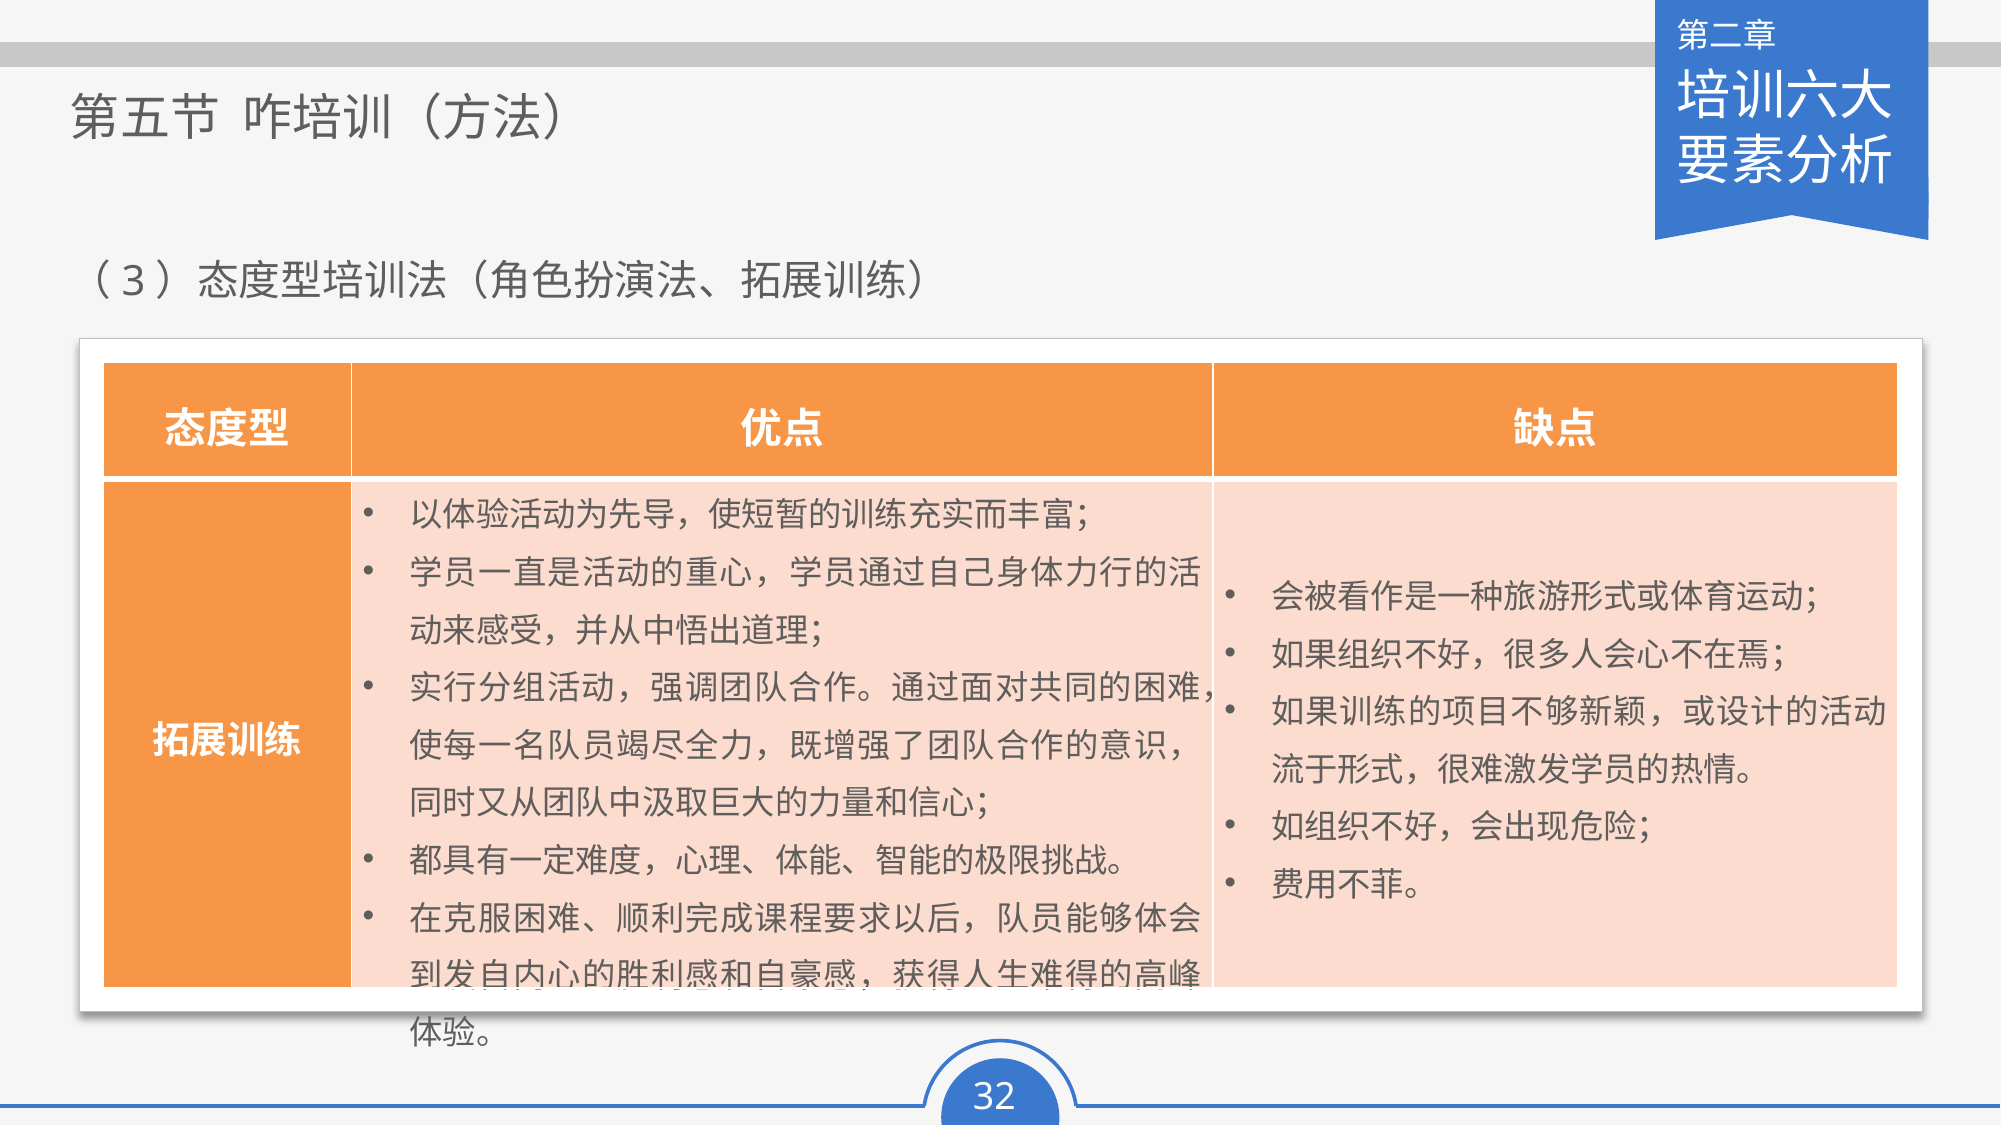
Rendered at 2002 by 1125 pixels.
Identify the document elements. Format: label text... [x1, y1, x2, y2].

table_cell 拓展训练 [104, 482, 351, 987]
table_header 缺点 [1214, 363, 1897, 476]
text_box [78, 337, 1922, 1012]
table_cell 会被看作是一种旅游形式或体育运动； 如果组织不好，很多人会心不在焉； 如果训练的项目不够新颖，或设计的活动流于形式，很难激发学员的热情。 如组织不好，会出现危险； 费用不菲。 [1214, 482, 1897, 987]
text_box 第五节 咋培训（方法） [55, 78, 871, 153]
table_header 优点 [352, 363, 1212, 476]
table_cell 以体验活动为先导，使短暂的训练充实而丰富； 学员一直是活动的重心，学员通过自己身体力行的活动来感受，并从中悟出道理； 实行分组活动，强调团队合作。通过面对共同的困难，使每一名队员竭尽全力，既增强了团队合作的意识，同时又从团队中汲取巨大的力量和信心； 都具有一定难度，心理、体能、智能的极限挑战。 在克服困难、顺利完成课程要求以后，队员能够体会到发自内心的胜利感和自豪感，获得人生难得的高峰体验。 [352, 482, 1212, 987]
table_header 态度型 [104, 363, 351, 476]
text_box （3）态度型培训法（角色扮演法、拓展训练） [55, 231, 1651, 312]
